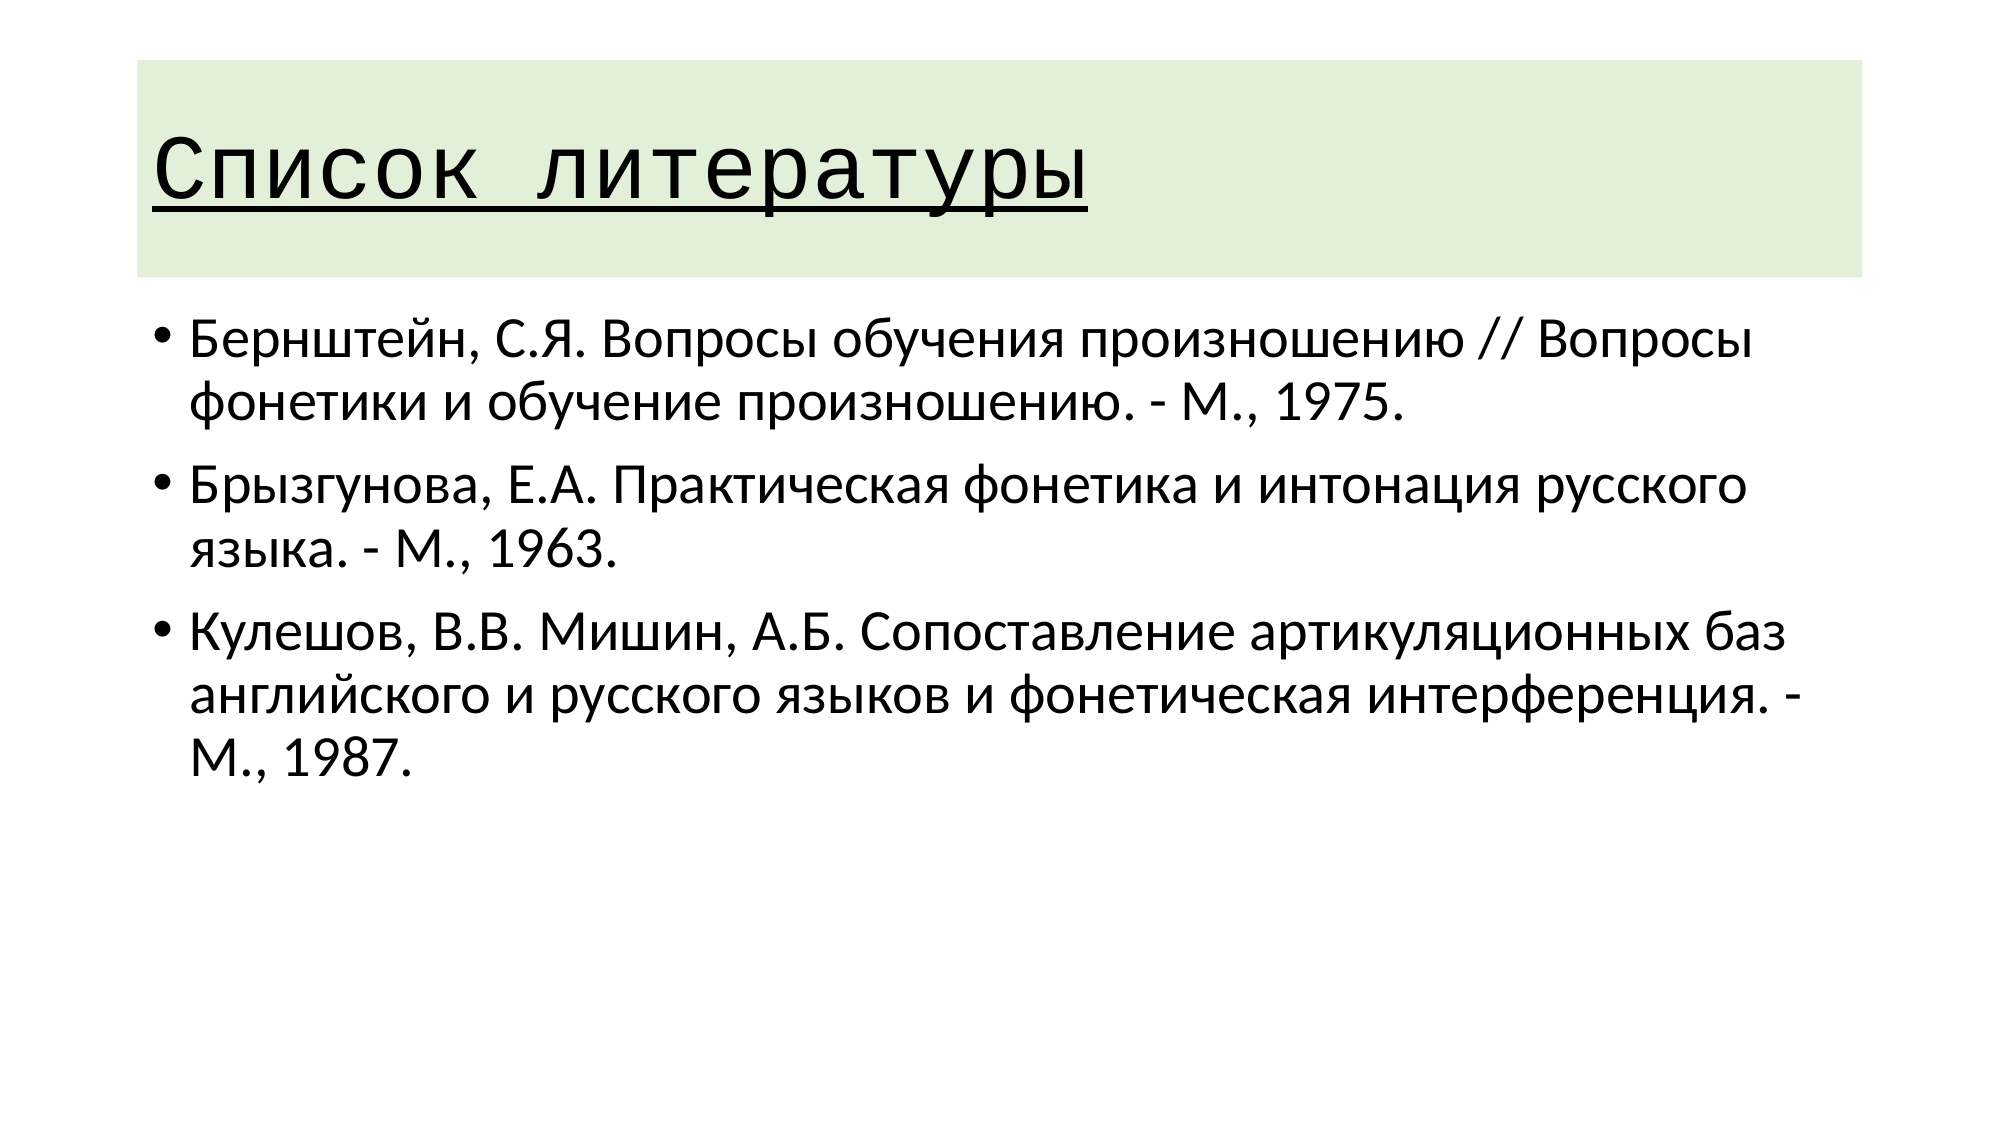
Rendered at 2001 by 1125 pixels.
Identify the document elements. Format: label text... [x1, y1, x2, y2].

list Бернштейн, С.Я. Вопросы обучения произношению // Вопросы фонетики и обучение произношению. - М., 1975. Брызгунова, Е.А. Практическая фонетика и интонация русского языка. - М., 1963. Кулешов, В.В. Мишин, А.Б. Сопоставление артикуляционных баз английского и русского языков и фонетическая интерференция. - М., 1987. [137, 299, 1863, 1014]
title Список литературы [137, 59, 1863, 278]
